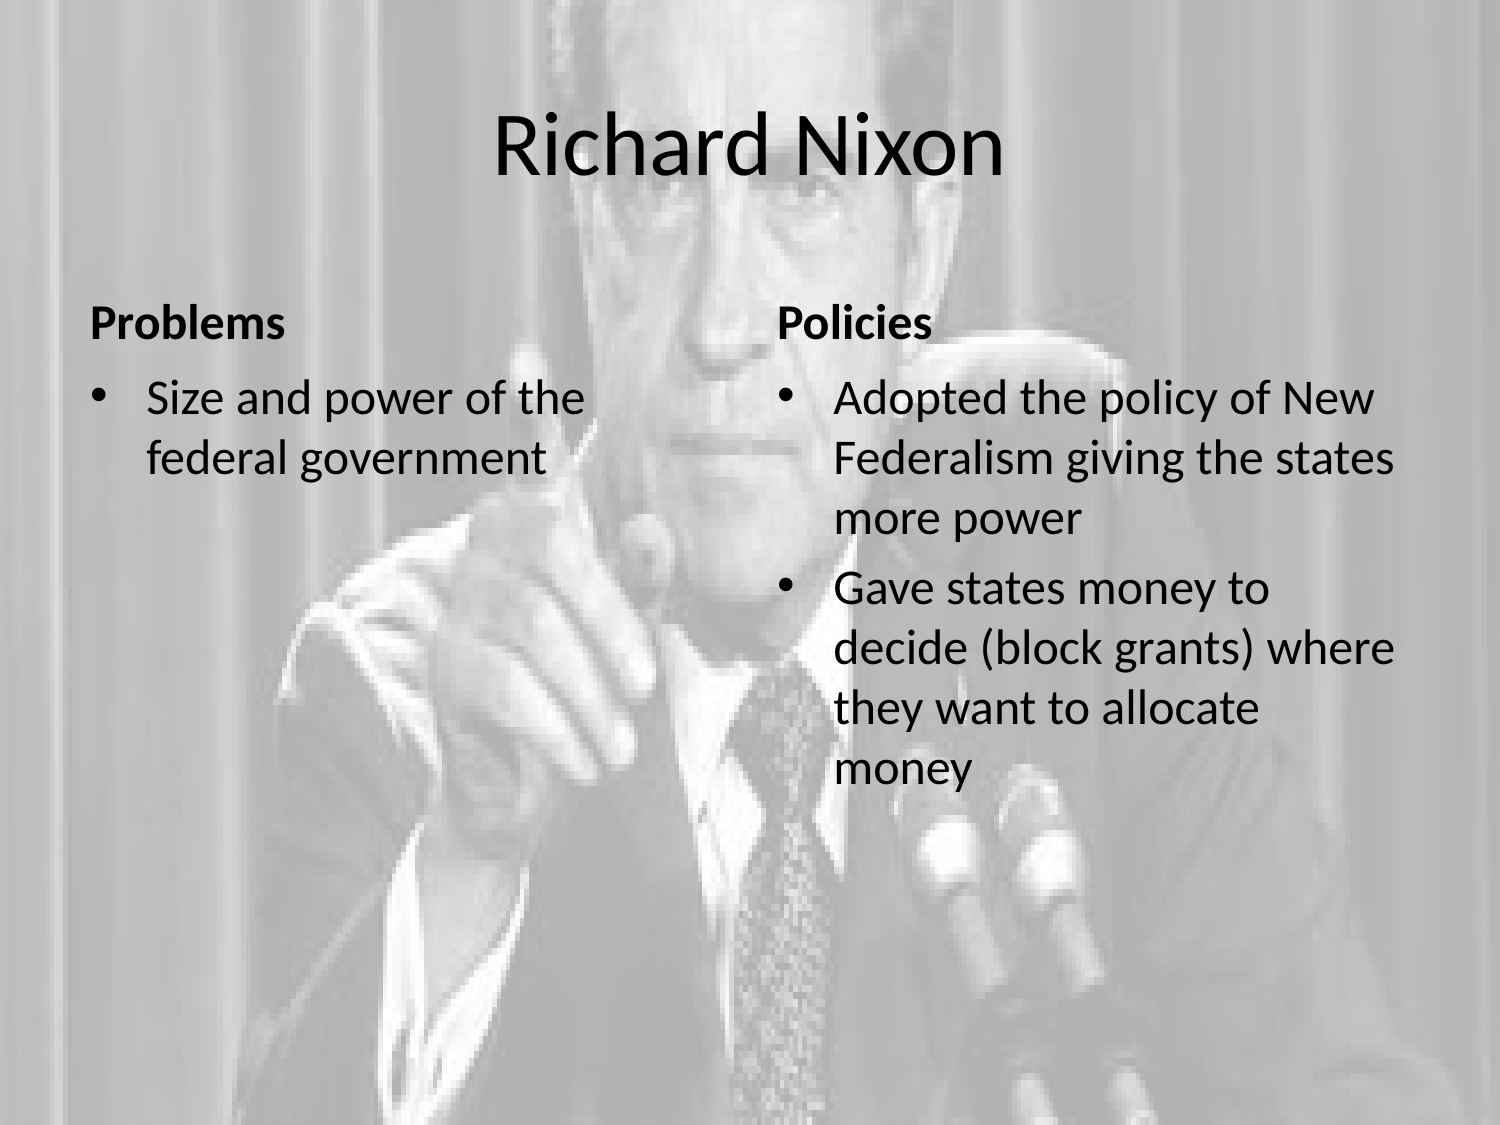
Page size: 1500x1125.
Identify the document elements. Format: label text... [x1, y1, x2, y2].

list Policies [761, 251, 1425, 356]
title Richard Nixon [75, 45, 1425, 233]
list Adopted the policy of New Federalism giving the states more power Gave states money to decide (block grants) where they want to allocate money [761, 356, 1425, 1005]
list Size and power of the federal government [75, 356, 738, 1005]
list Problems [75, 251, 738, 356]
